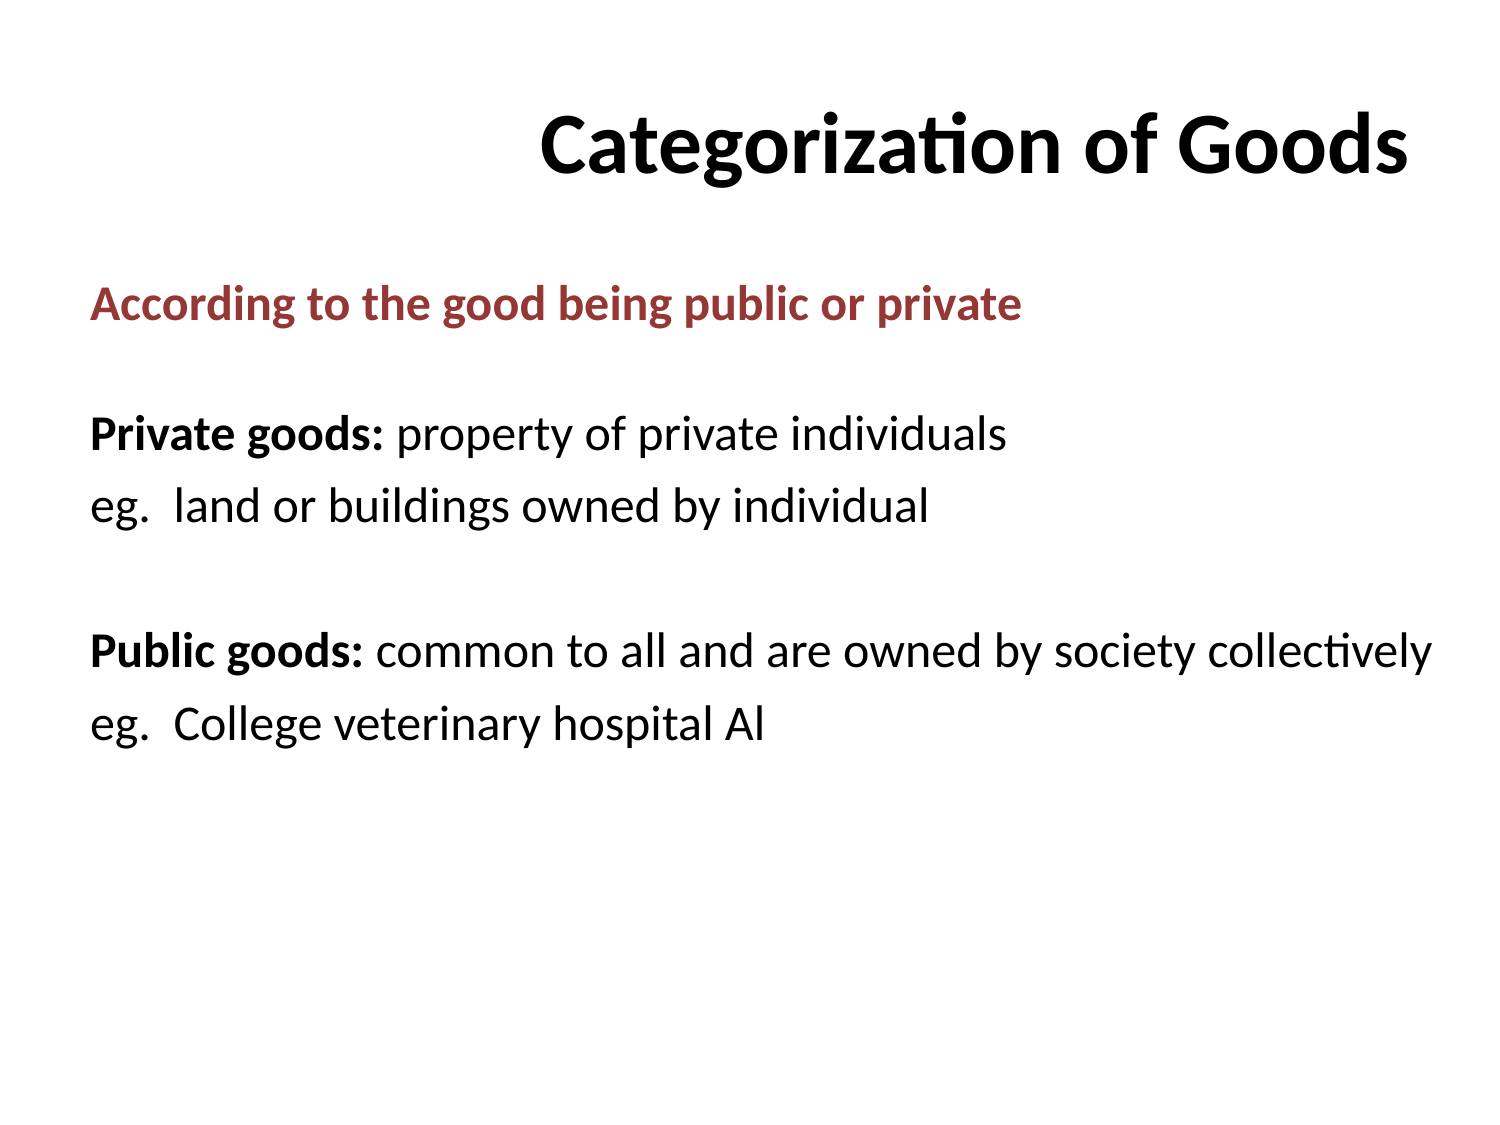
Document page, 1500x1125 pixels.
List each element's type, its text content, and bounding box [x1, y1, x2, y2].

title Categorization of Goods [75, 45, 1425, 233]
list According to the good being public or private Private goods: property of private individuals eg. land or buildings owned by individual Public goods: common to all and are owned by society collectively eg. College veterinary hospital Al [75, 262, 1475, 1005]
